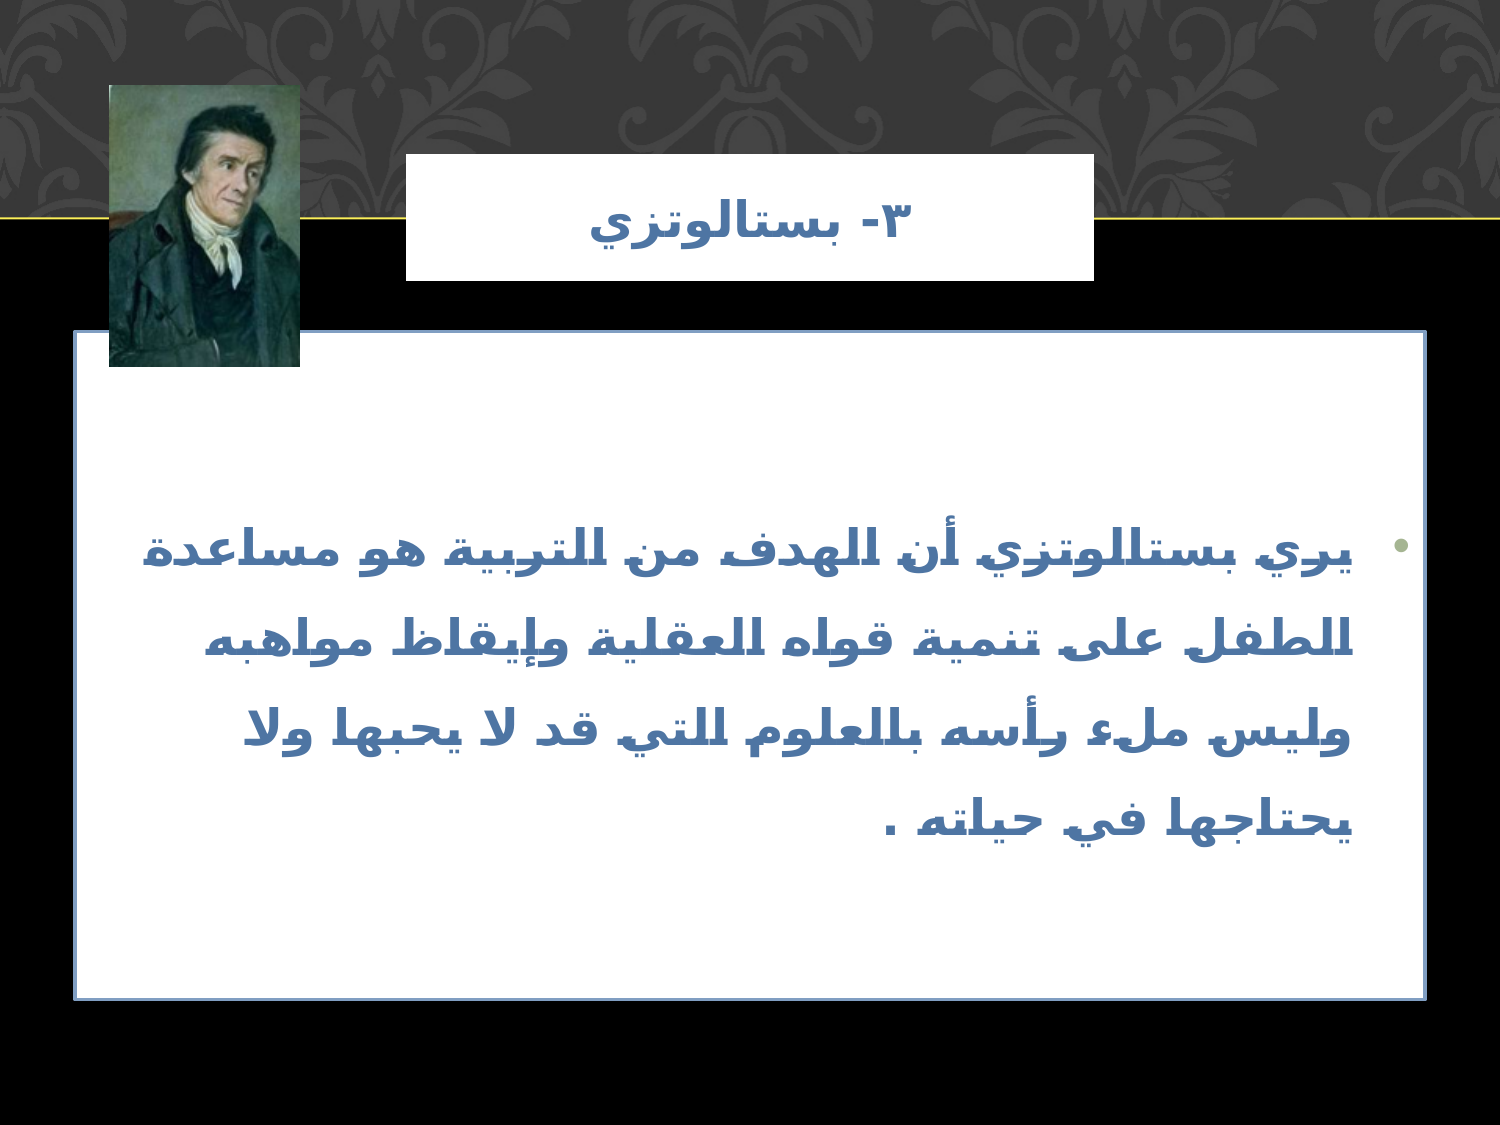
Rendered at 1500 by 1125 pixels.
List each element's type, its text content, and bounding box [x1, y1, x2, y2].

list يري بستالوتزي أن الهدف من التربية هو مساعدة الطفل على تنمية قواه العقلية وإيقاظ مواهبه وليس ملء رأسه بالعلوم التي قد لا يحبها ولا يحتاجها في حياته . [73, 330, 1427, 1001]
picture [108, 84, 300, 367]
title ٣- بستالوتزي [406, 154, 1094, 281]
